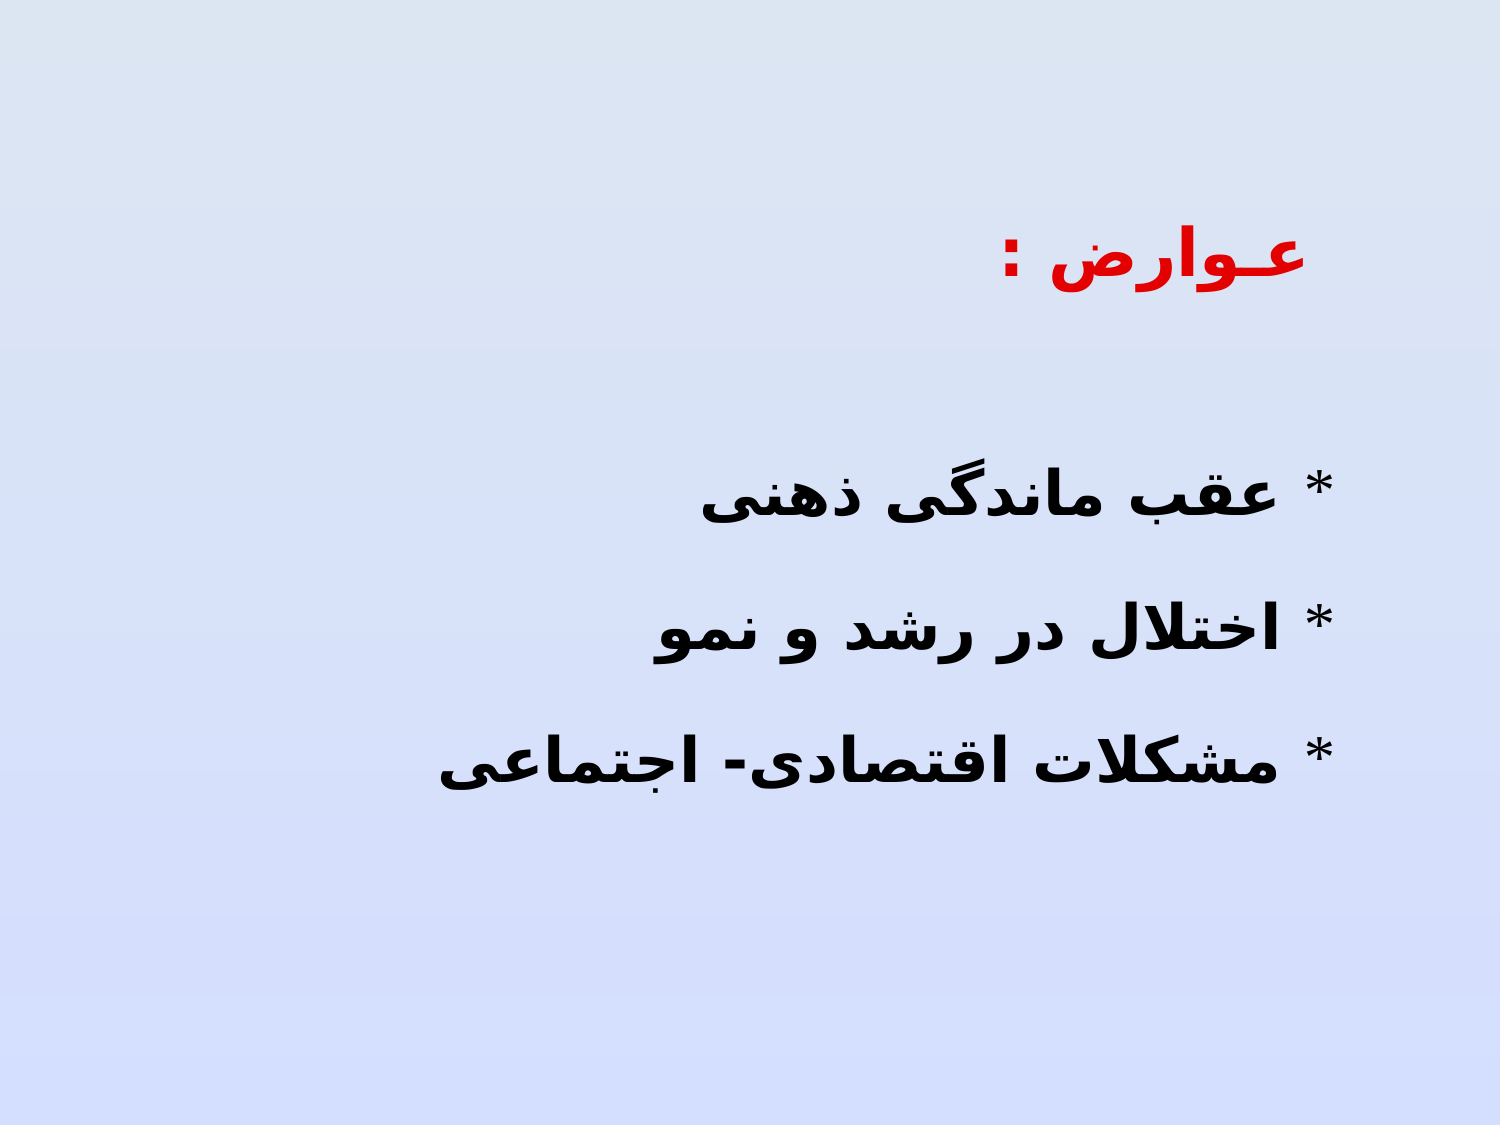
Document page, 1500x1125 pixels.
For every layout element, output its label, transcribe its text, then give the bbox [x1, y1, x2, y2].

title عـوارض : [812, 174, 1325, 325]
subtitle عقب ماندگی ذهنی اختلال در رشد و نمو مشکلات اقتصادی- اجتماعی [112, 387, 1350, 963]
